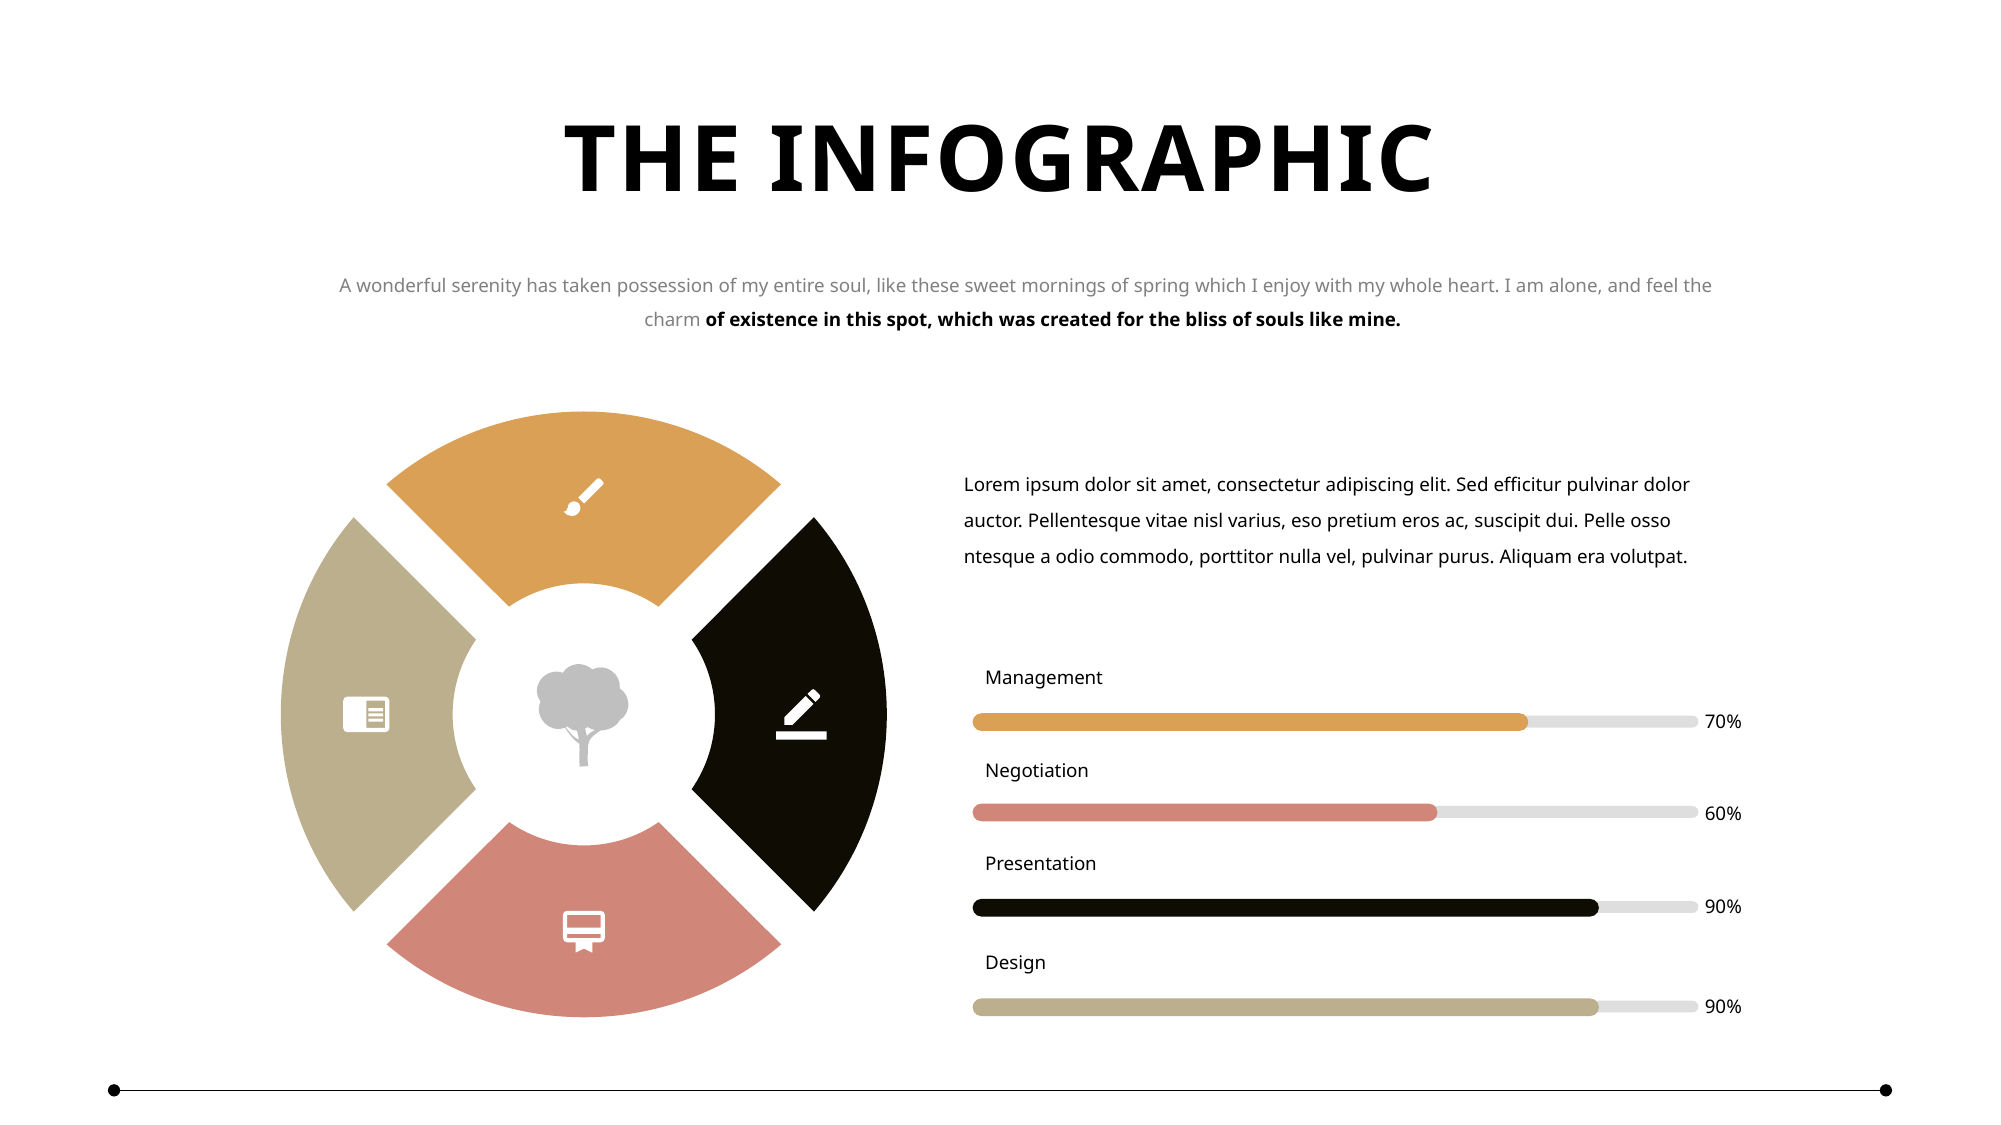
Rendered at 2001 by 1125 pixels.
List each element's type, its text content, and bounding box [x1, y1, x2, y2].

text_box A wonderful serenity has taken possession of my entire soul, like these sweet mornings of spring which I enjoy with my whole heart. I am alone, and feel the charm of existence in this spot, which was created for the bliss of souls like mine. [314, 255, 1736, 338]
text_box 60% [1690, 796, 1802, 839]
text_box [1527, 715, 1690, 729]
text_box [1597, 900, 1690, 914]
text_box [972, 803, 1439, 822]
text_box THE INFOGRAPHIC [548, 92, 1452, 217]
text_box [1597, 1000, 1690, 1013]
text_box [972, 997, 1600, 1017]
text_box Presentation [970, 846, 1244, 884]
text_box [1436, 805, 1690, 819]
text_box 90% [1690, 988, 1802, 1031]
text_box Lorem ipsum dolor sit amet, consectetur adipiscing elit. Sed efficitur pulvinar dolor auctor. Pellentesque vitae nisl varius, eso pretium eros ac, suscipit dui. Pelle osso ntesque a odio commodo, porttitor nulla vel, pulvinar purus. Aliquam era volutpat. [949, 451, 1746, 634]
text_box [256, 387, 912, 1042]
text_box Negotiation [970, 753, 1244, 792]
text_box Design [970, 945, 1244, 984]
text_box [972, 898, 1600, 918]
text_box [972, 712, 1529, 732]
text_box Management [970, 660, 1244, 699]
text_box 90% [1690, 889, 1802, 931]
text_box 70% [1690, 703, 1802, 746]
